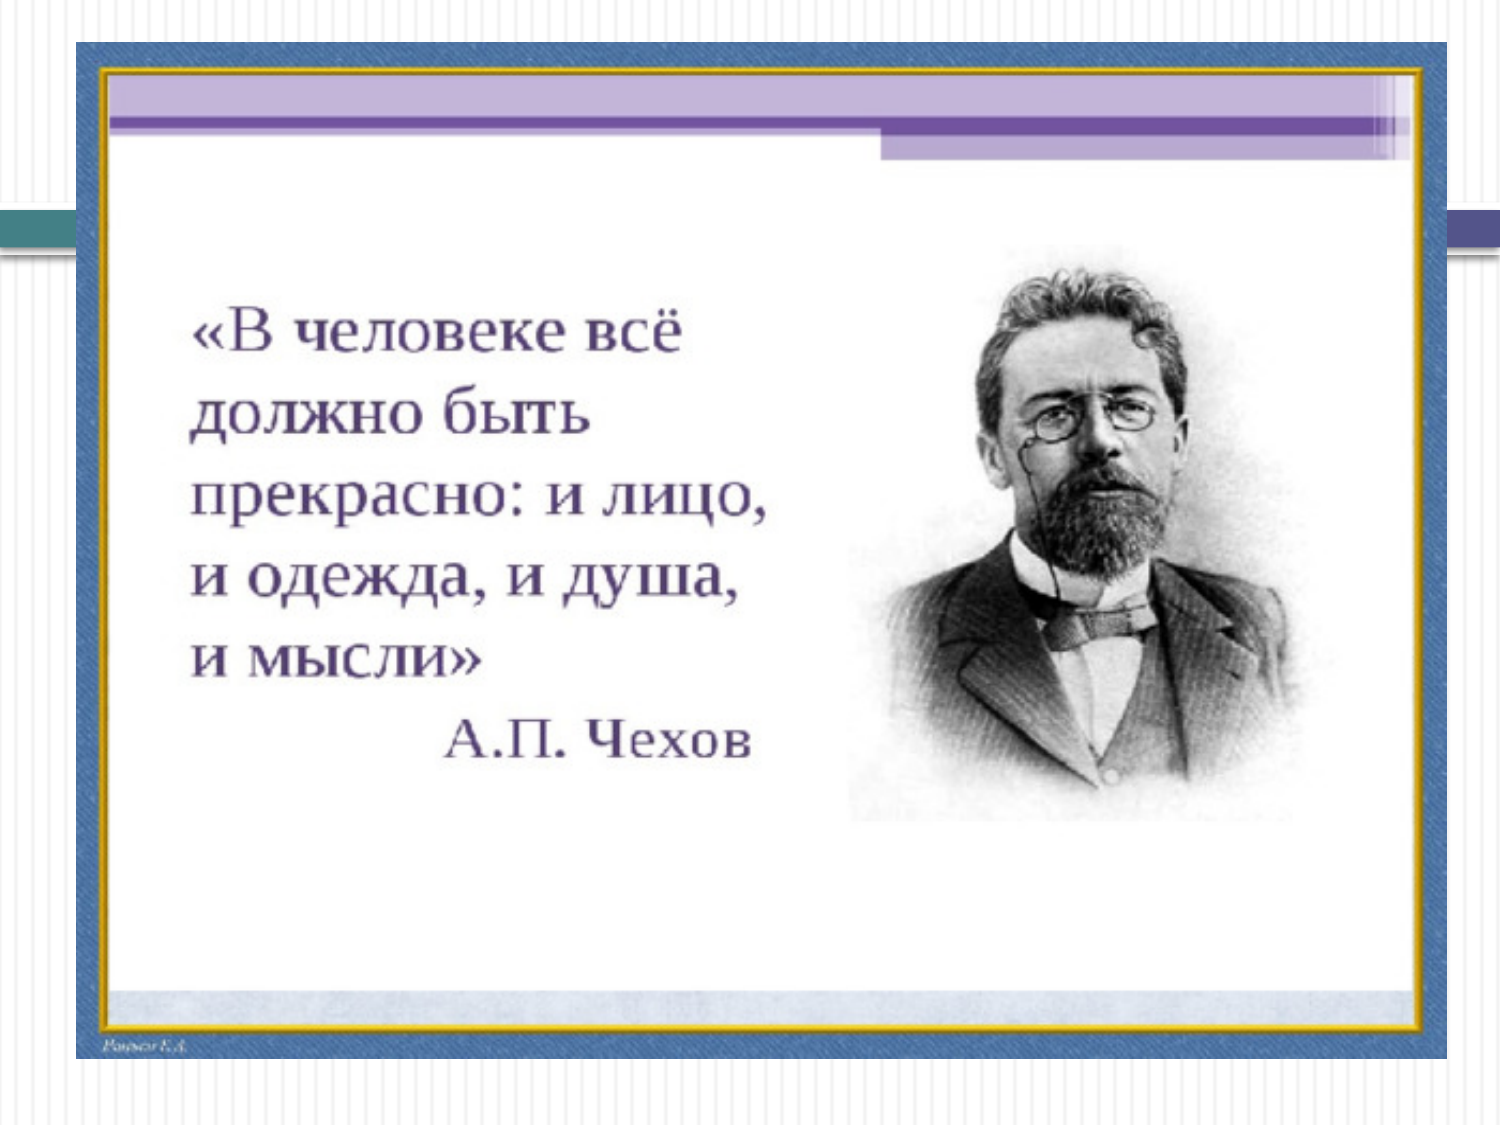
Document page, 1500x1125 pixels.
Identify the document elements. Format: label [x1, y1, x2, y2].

picture [76, 42, 1448, 1059]
